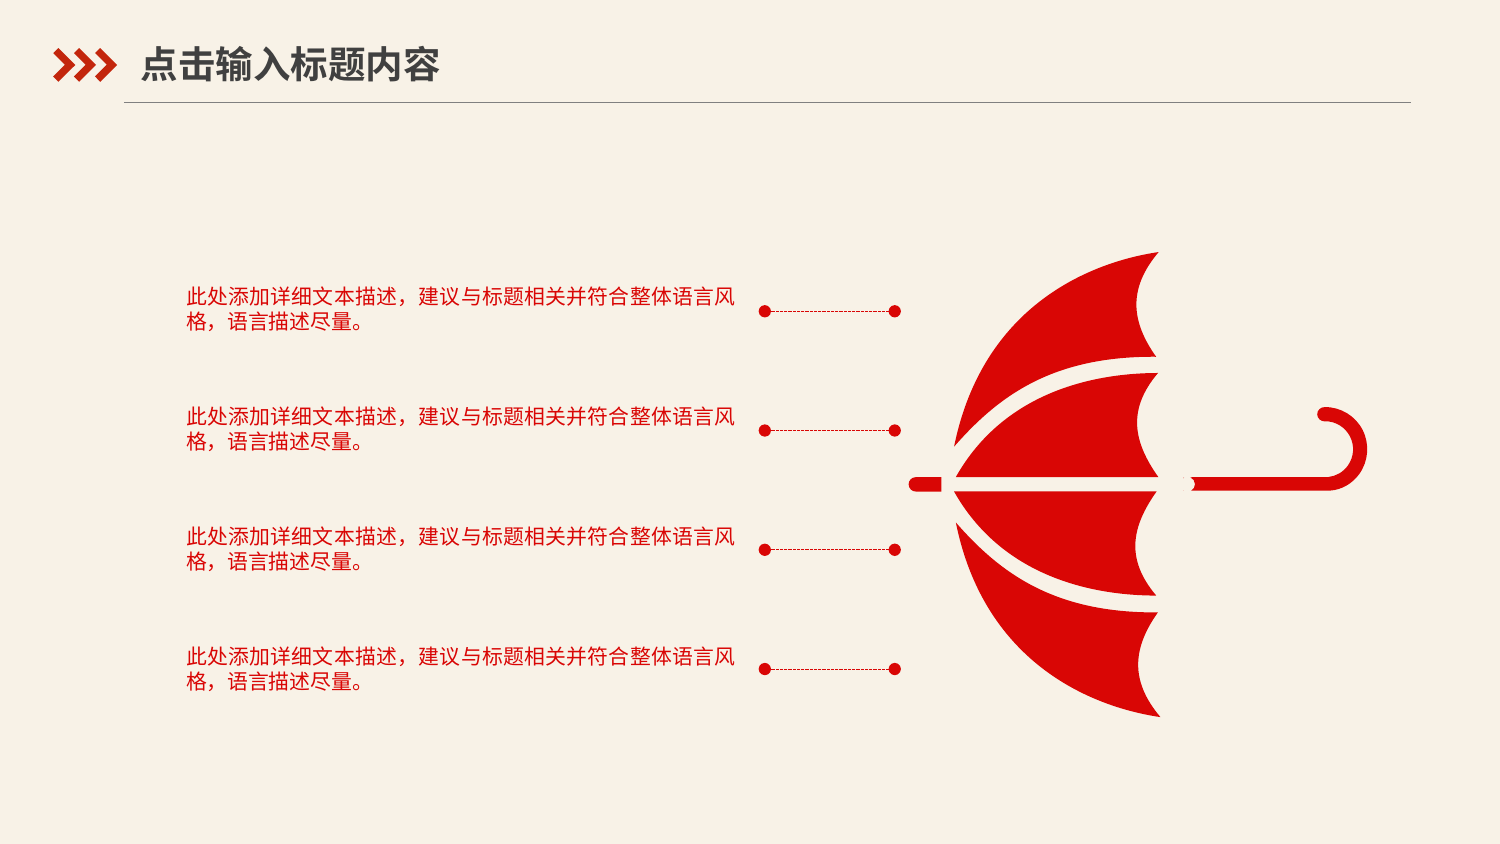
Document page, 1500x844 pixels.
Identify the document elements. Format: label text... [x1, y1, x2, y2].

text_box 此处添加详细文本描述，建议与标题相关并符合整体语言风格，语言描述尽量。 [171, 516, 750, 581]
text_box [52, 47, 118, 82]
text_box 此处添加详细文本描述，建议与标题相关并符合整体语言风格，语言描述尽量。 [171, 396, 750, 461]
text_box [908, 251, 1368, 718]
text_box 此处添加详细文本描述，建议与标题相关并符合整体语言风格，语言描述尽量。 [171, 275, 750, 341]
text_box 点击输入标题内容 [140, 32, 491, 95]
text_box 此处添加详细文本描述，建议与标题相关并符合整体语言风格，语言描述尽量。 [171, 636, 750, 701]
